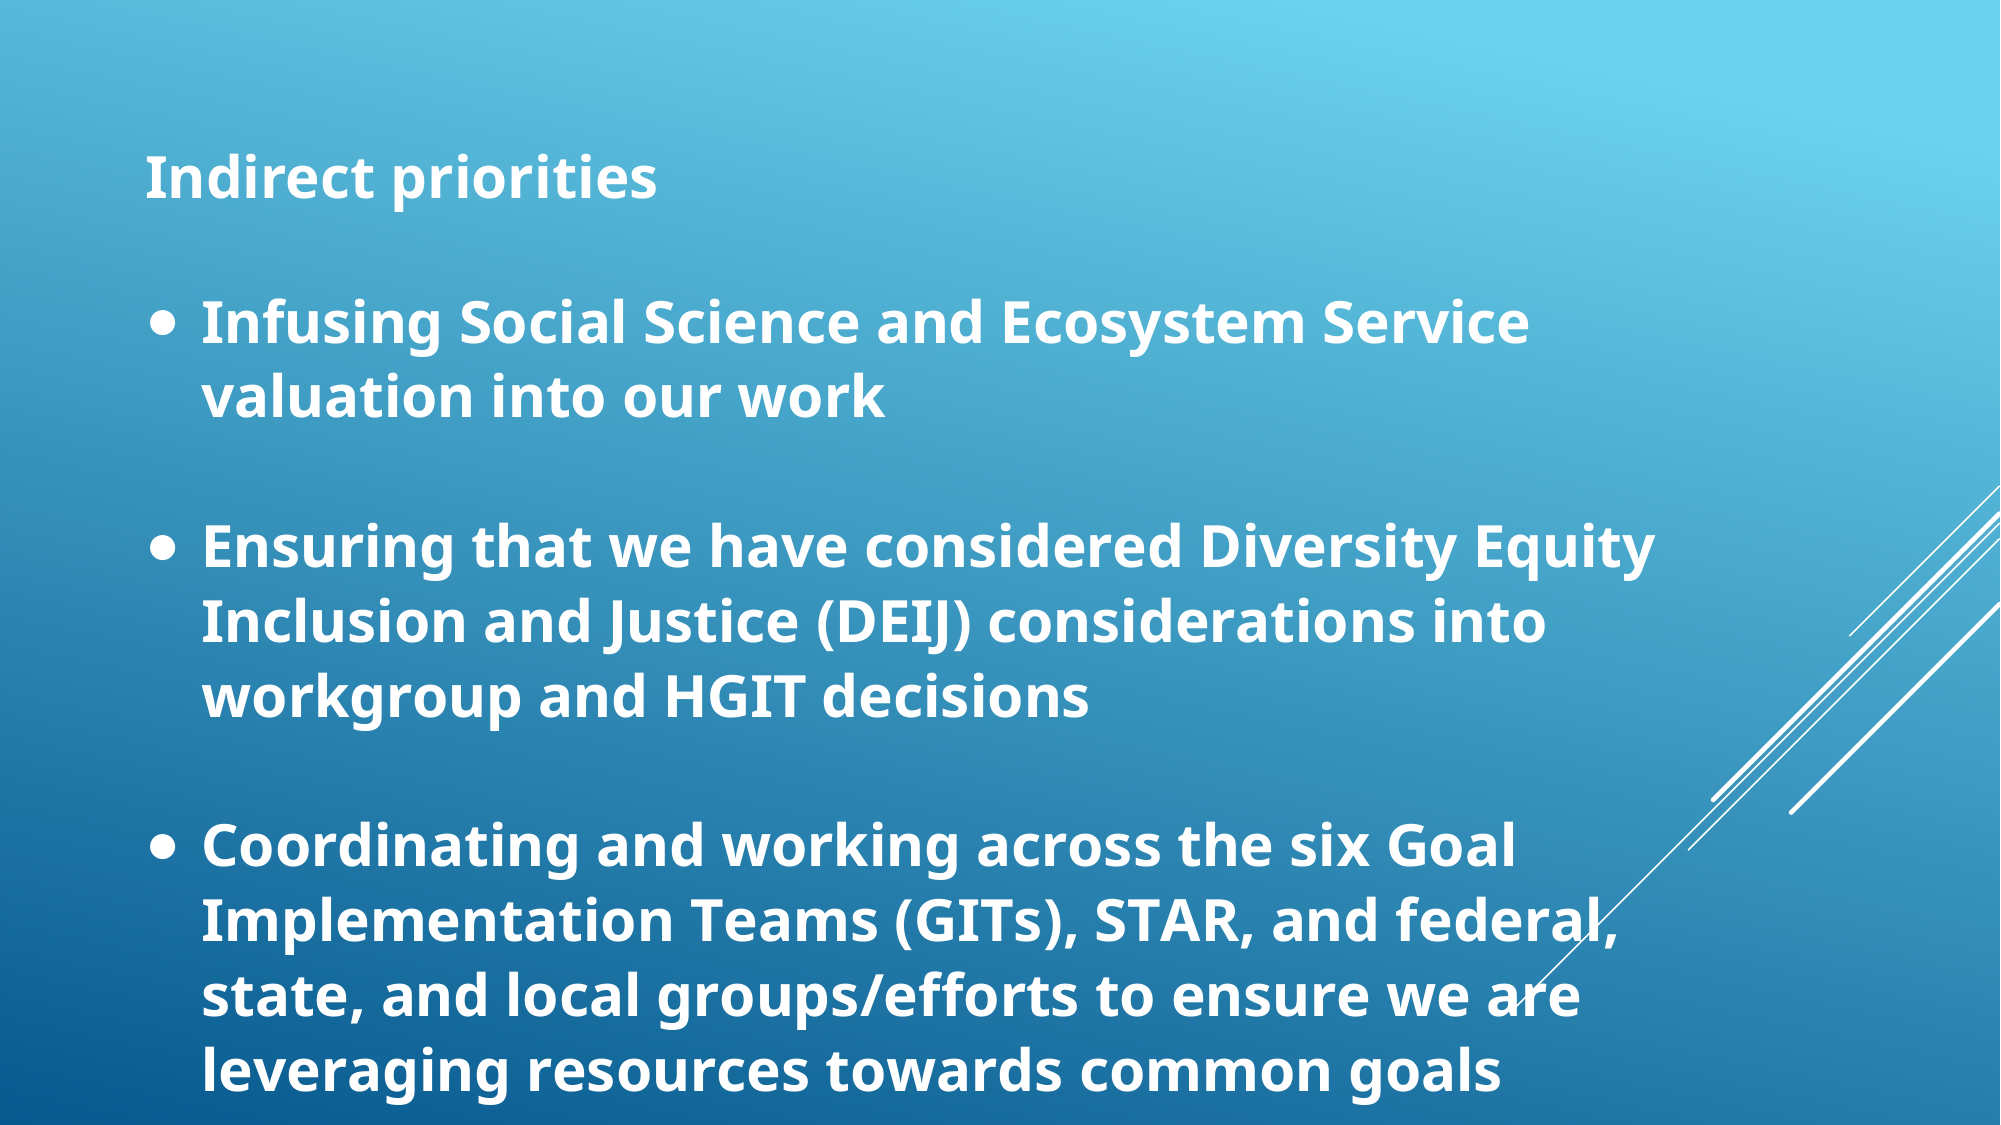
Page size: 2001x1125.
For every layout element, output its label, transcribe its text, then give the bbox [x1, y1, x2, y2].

text_box Indirect priorities Infusing Social Science and Ecosystem Service valuation into our work Ensuring that we have considered Diversity Equity Inclusion and Justice (DEIJ) considerations into workgroup and HGIT decisions Coordinating and working across the six Goal Implementation Teams (GITs), STAR, and federal, state, and local groups/efforts to ensure we are leveraging resources towards common goals [130, 132, 1759, 1125]
